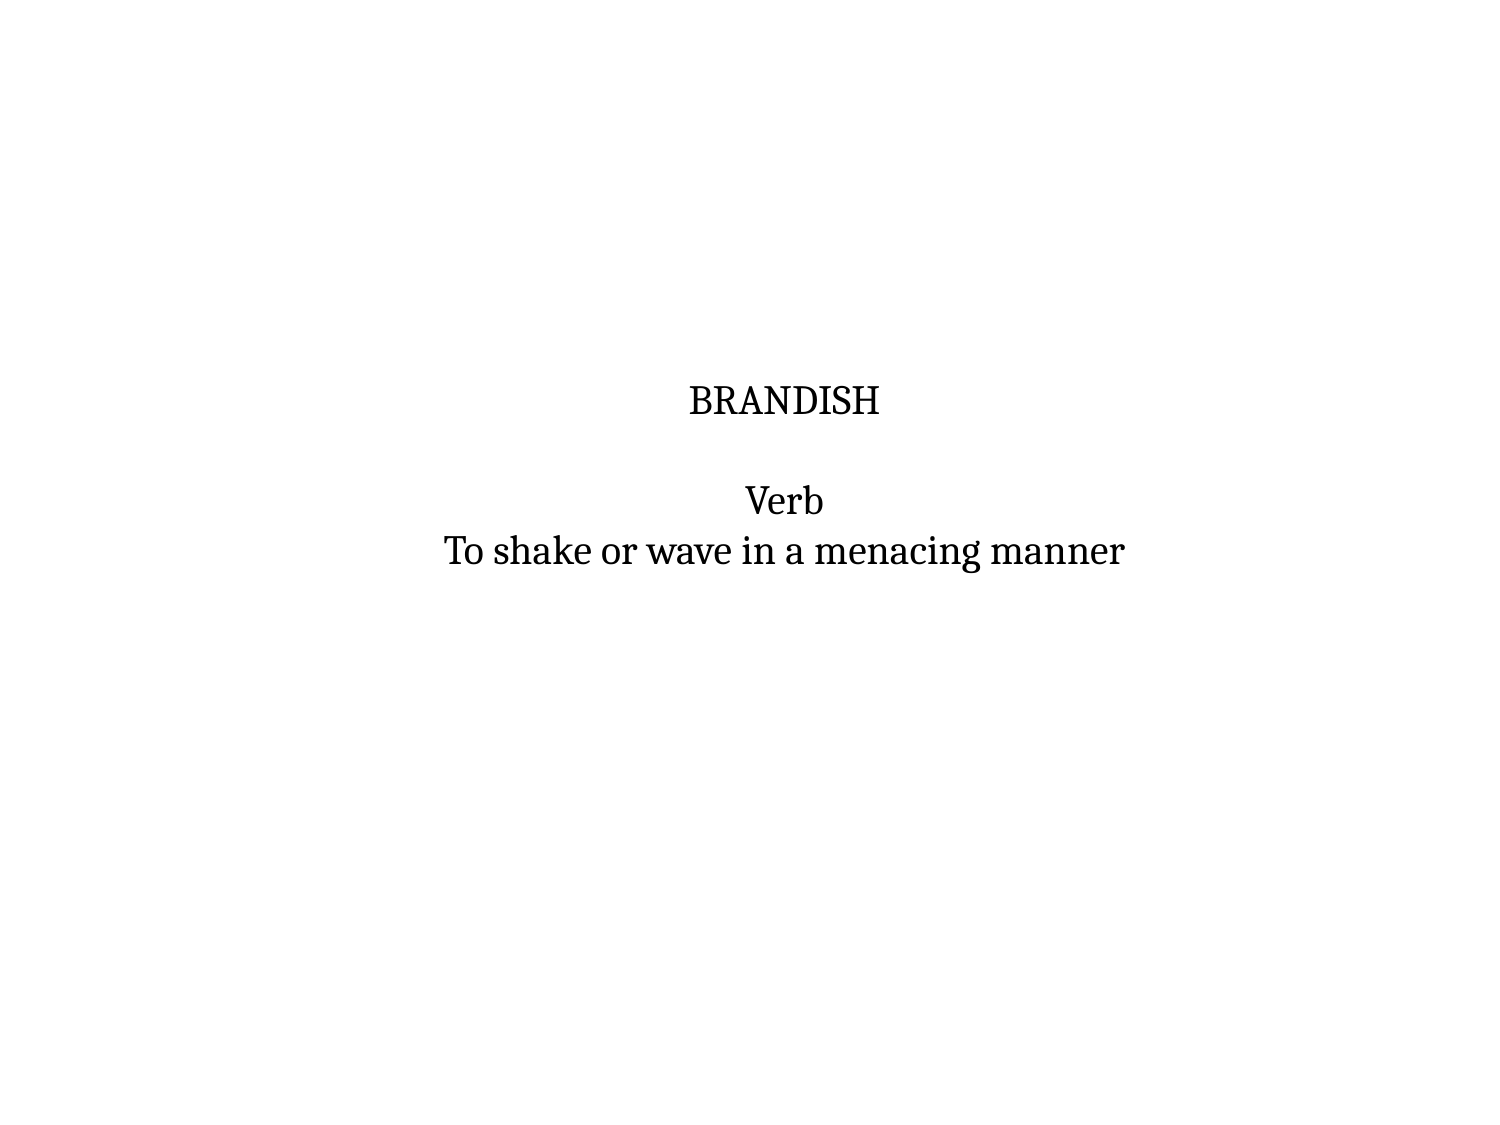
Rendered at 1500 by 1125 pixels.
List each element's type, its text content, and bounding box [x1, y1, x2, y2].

text_box BRANDISH Verb To shake or wave in a menacing manner [409, 365, 1160, 631]
